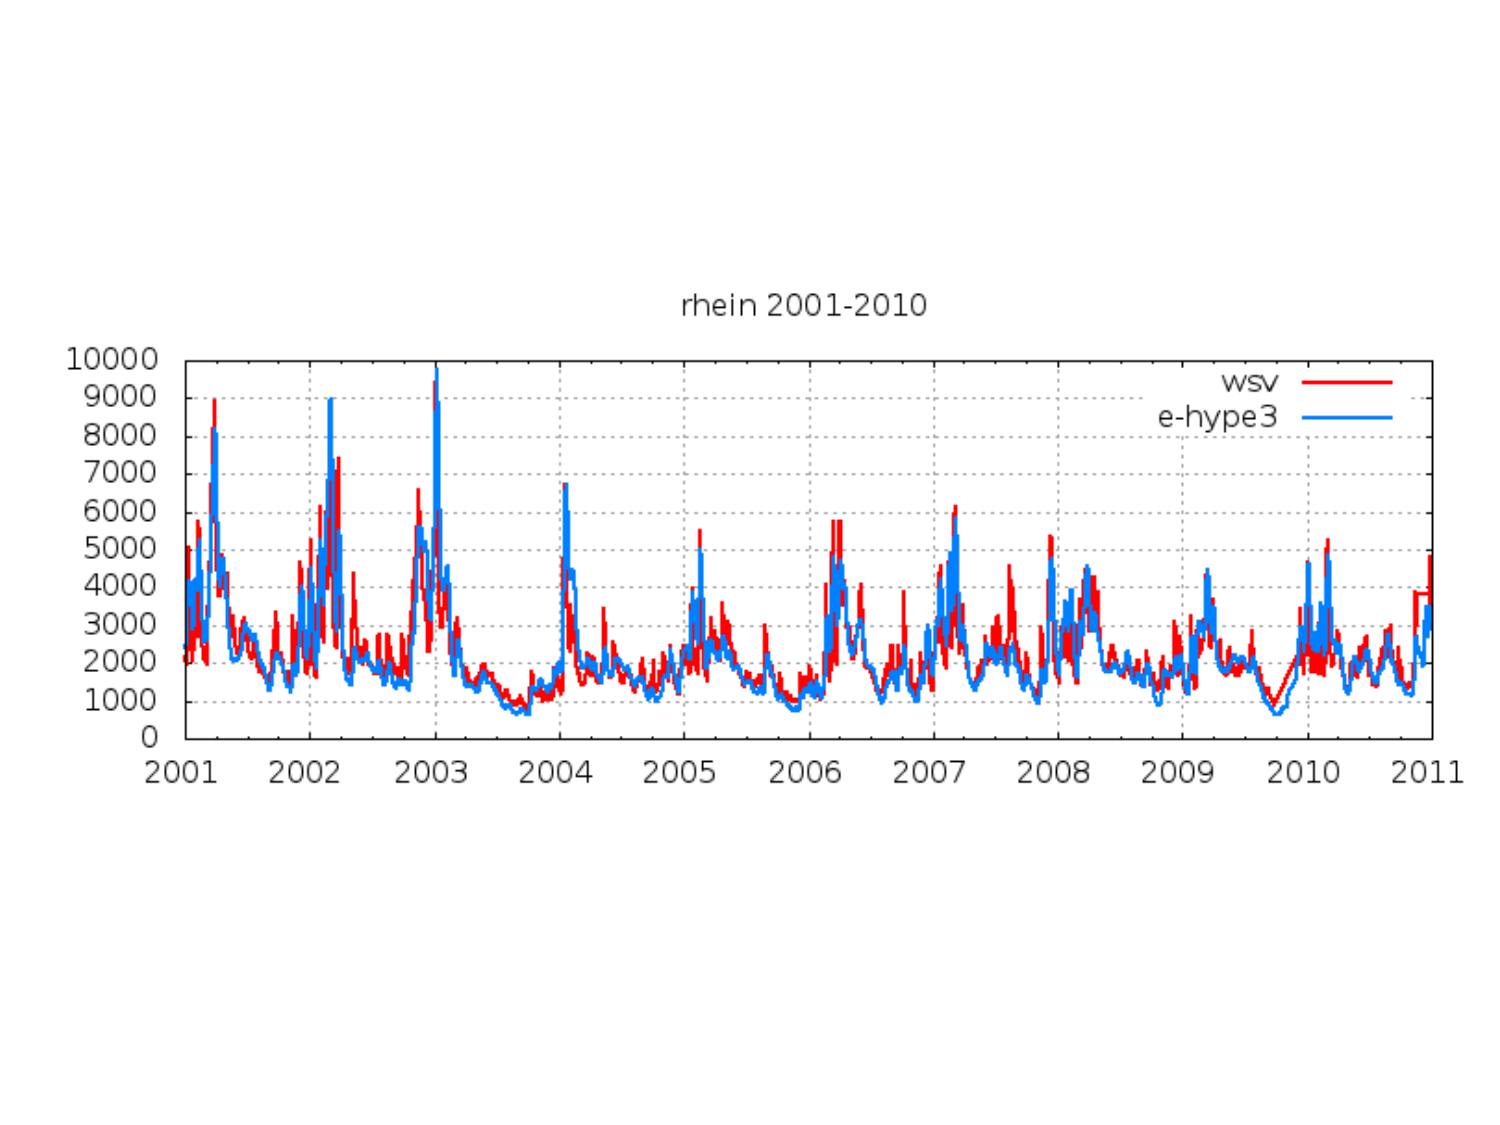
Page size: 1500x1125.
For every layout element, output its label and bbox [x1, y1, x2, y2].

picture [13, 255, 1495, 811]
